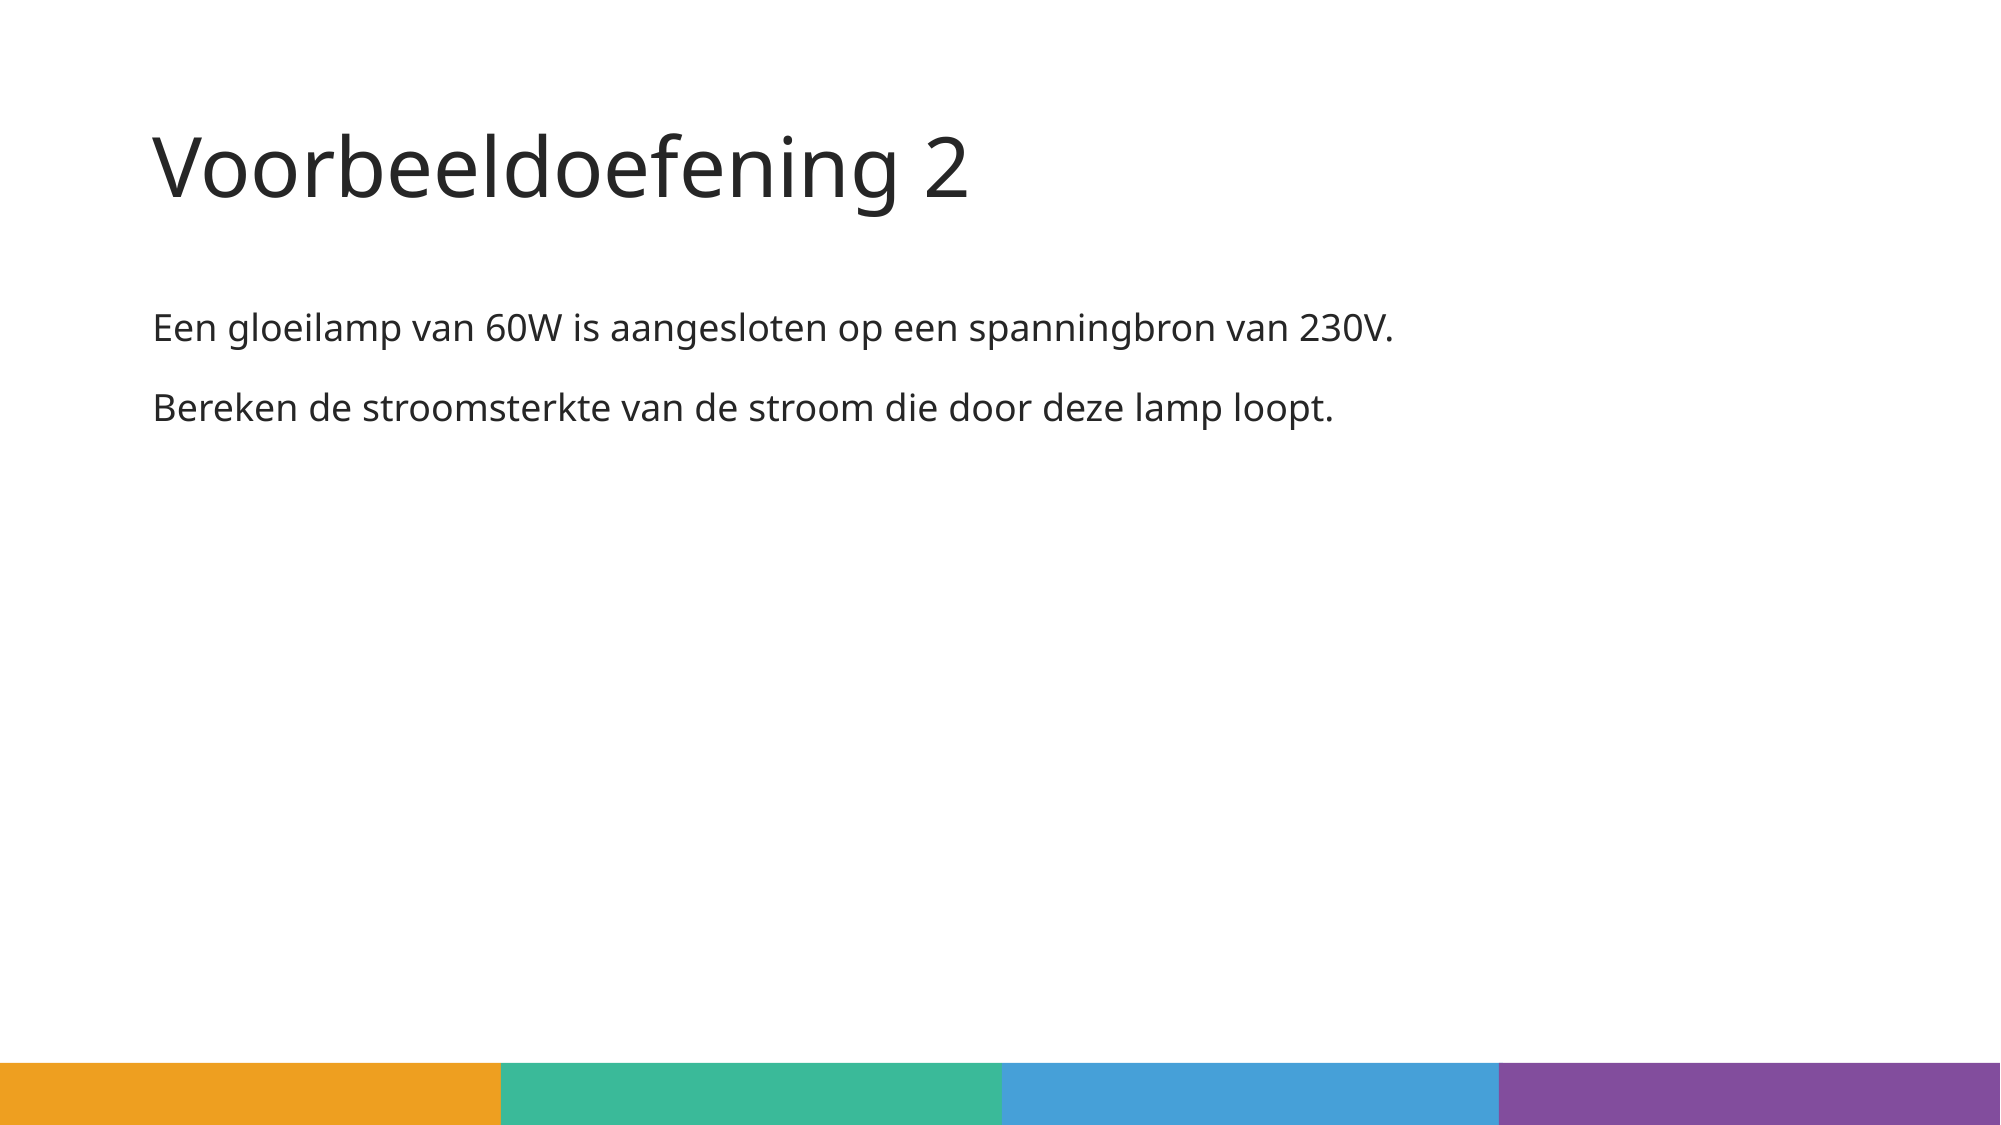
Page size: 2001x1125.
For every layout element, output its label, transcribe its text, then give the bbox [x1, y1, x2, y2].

title Voorbeeldoefening 2 [137, 91, 1275, 250]
list Een gloeilamp van 60W is aangesloten op een spanningbron van 230V. Bereken de stroomsterkte van de stroom die door deze lamp loopt. [137, 274, 1885, 958]
